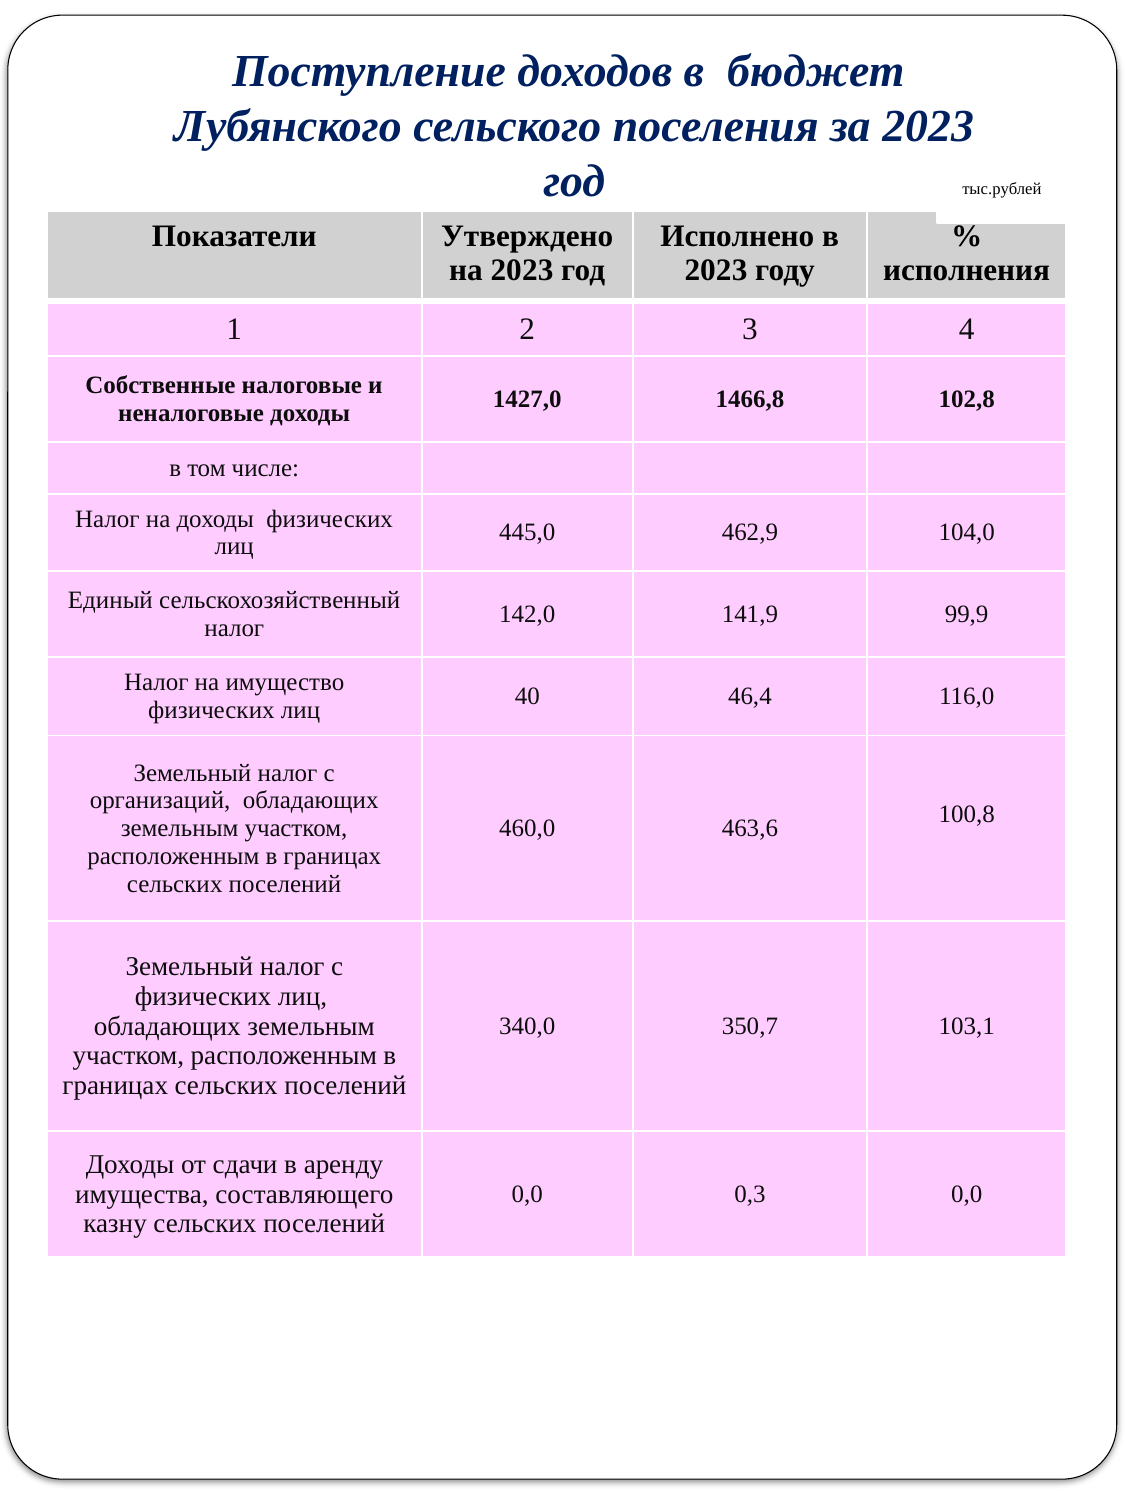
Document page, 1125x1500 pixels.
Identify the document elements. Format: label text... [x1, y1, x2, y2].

table_header Утверждено на 2023 год [423, 212, 632, 298]
table_header % исполнения [868, 212, 1065, 298]
table_cell 99,9 [868, 572, 1065, 656]
table_cell Единый сельскохозяйственный налог [48, 572, 421, 656]
text_box тыс.рублей [936, 151, 1067, 224]
table_cell 1466,8 [634, 357, 866, 441]
table_cell 445,0 [423, 495, 632, 570]
table_cell 460,0 [423, 736, 632, 920]
text_box Поступление доходов в бюджет Лубянского сельского поселения за 2023 год [128, 46, 1021, 200]
table_cell 40 [423, 658, 632, 735]
table_cell Земельный налог с организаций, обладающих земельным участком, расположенным в границах сельских поселений [48, 736, 421, 920]
table_cell 104,0 [868, 495, 1065, 570]
table_cell Земельный налог с физических лиц, обладающих земельным участком, расположенным в границах сельских поселений [48, 922, 421, 1130]
table_cell Налог на доходы физических лиц [48, 495, 421, 570]
table_cell 46,4 [634, 658, 866, 735]
table_header Показатели [48, 212, 421, 298]
table_cell [634, 443, 866, 493]
table_cell 116,0 [868, 658, 1065, 735]
table_cell Собственные налоговые и неналоговые доходы [48, 357, 421, 441]
table_cell 1 [48, 304, 421, 355]
table_cell 0,3 [634, 1132, 866, 1256]
table_cell [423, 443, 632, 493]
table_cell 0,0 [423, 1132, 632, 1256]
table_header Исполнено в 2023 году [634, 212, 866, 298]
table_cell 2 [423, 304, 632, 355]
table_cell 142,0 [423, 572, 632, 656]
table_cell [868, 443, 1065, 493]
table_cell 103,1 [868, 922, 1065, 1130]
table_cell 4 [868, 304, 1065, 355]
table_cell 102,8 [868, 357, 1065, 441]
table_cell 0,0 [868, 1132, 1065, 1256]
table_cell 350,7 [634, 922, 866, 1130]
table_cell 3 [634, 304, 866, 355]
table_cell в том числе: [48, 443, 421, 493]
table_cell 462,9 [634, 495, 866, 570]
table_cell Налог на имущество физических лиц [48, 658, 421, 735]
table_cell 340,0 [423, 922, 632, 1130]
table_cell Доходы от сдачи в аренду имущества, составляющего казну сельских поселений [48, 1132, 421, 1256]
table_cell 463,6 [634, 736, 866, 920]
table_cell 1427,0 [423, 357, 632, 441]
table_cell 141,9 [634, 572, 866, 656]
table_cell 100,8 [868, 736, 1065, 920]
